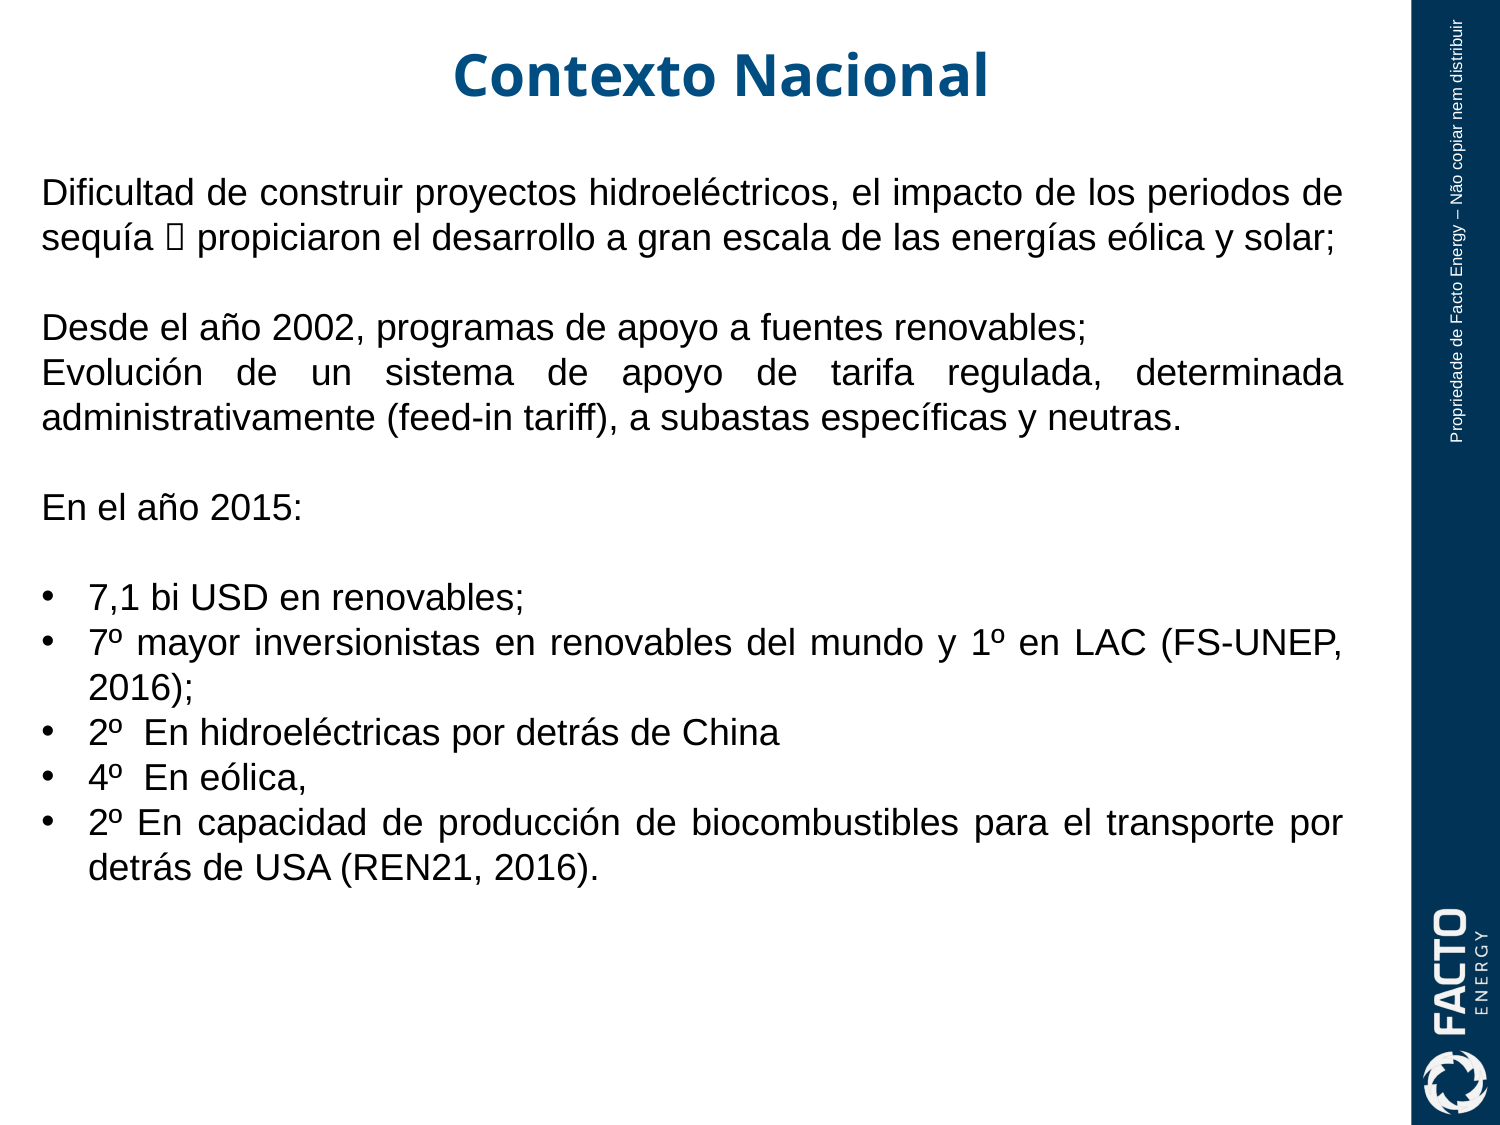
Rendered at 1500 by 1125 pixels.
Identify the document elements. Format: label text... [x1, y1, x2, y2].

picture [1349, 906, 1500, 1118]
text_box [1411, 0, 1500, 974]
text_box Contexto Nacional [55, 30, 1388, 116]
text_box Dificultad de construir proyectos hidroeléctricos, el impacto de los periodos de sequía  propiciaron el desarrollo a gran escala de las energías eólica y solar; Desde el año 2002, programas de apoyo a fuentes renovables; Evolución de un sistema de apoyo de tarifa regulada, determinada administrativamente (feed-in tariff), a subastas específicas y neutras. En el año 2015: 7,1 bi USD en renovables; 7º mayor inversionistas en renovables del mundo y 1º en LAC (FS-UNEP, 2016); 2º En hidroeléctricas por detrás de China 4º En eólica, 2º En capacidad de producción de biocombustibles para el transporte por detrás de USA (REN21, 2016). [26, 160, 1359, 896]
text_box Propriedade de Facto Energy – Não copiar nem distribuir [1437, 4, 1473, 458]
text_box [1411, 1055, 1500, 1125]
